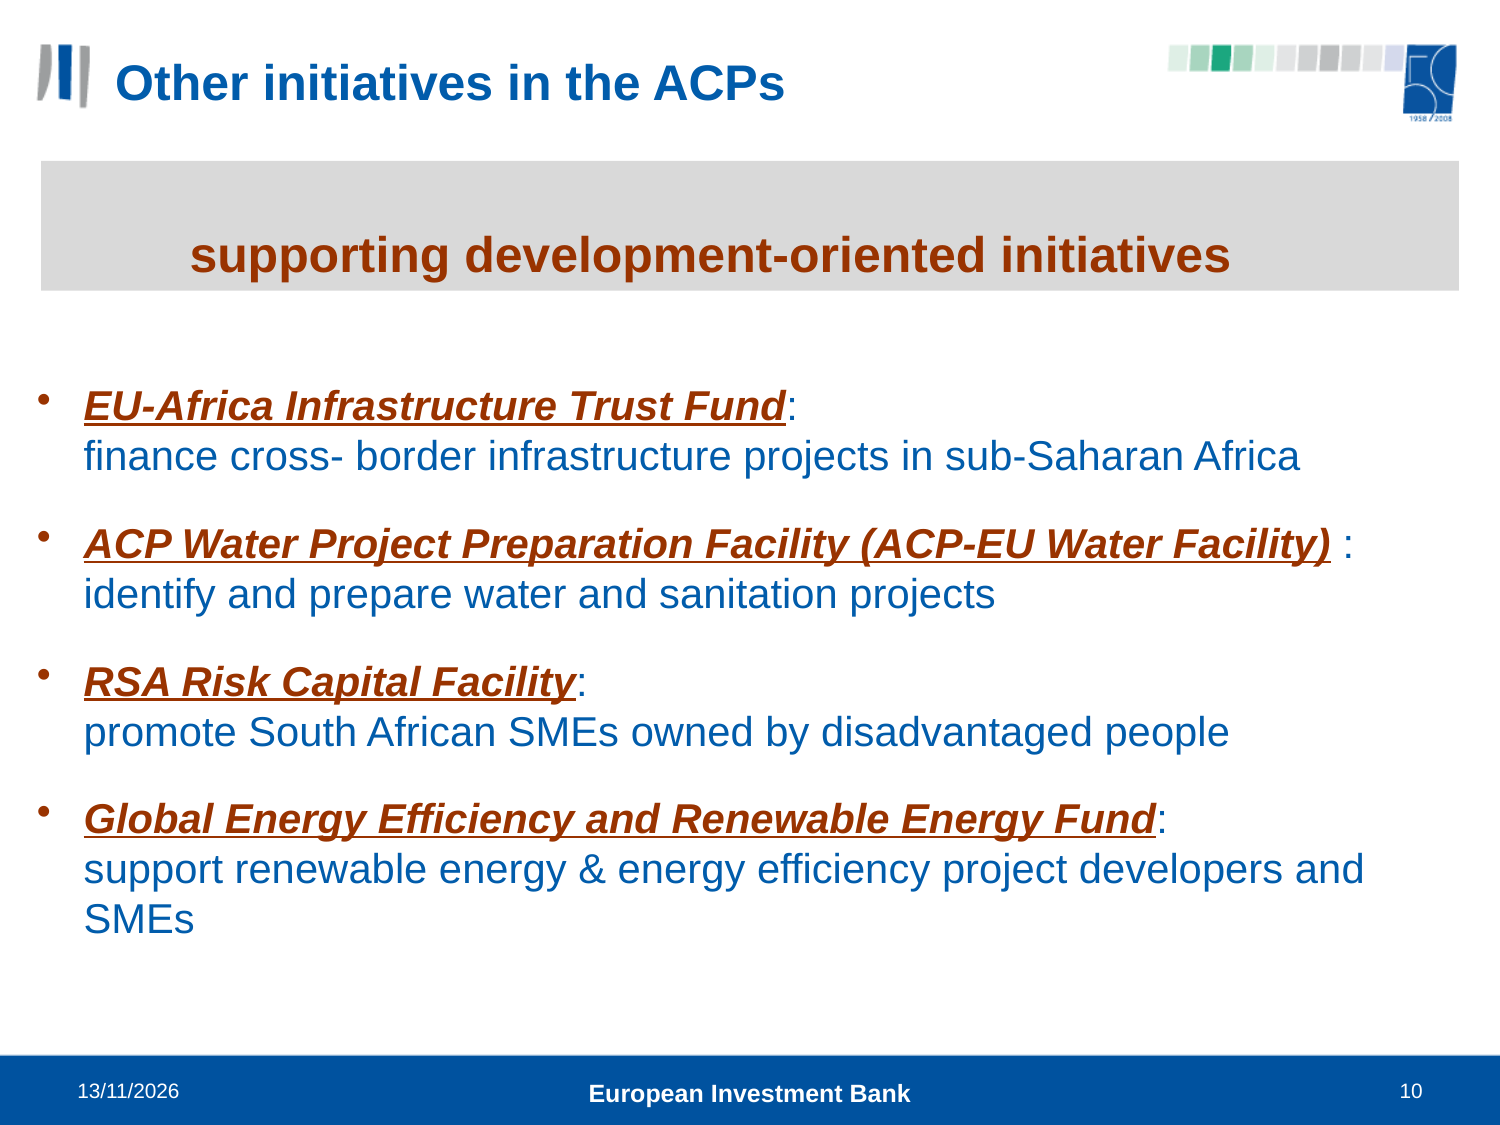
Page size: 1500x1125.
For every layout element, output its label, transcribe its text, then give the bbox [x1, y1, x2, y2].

text_box [41, 160, 1459, 215]
title Other initiatives in the ACPs [100, 42, 1282, 161]
picture [0, 0, 1500, 215]
list supporting development-oriented initiatives EU-Africa Infrastructure Trust Fund: finance cross- border infrastructure projects in sub-Saharan Africa ACP Water Project Preparation Facility (ACP-EU Water Facility) : identify and prepare water and sanitation projects RSA Risk Capital Facility: promote South African SMEs owned by disadvantaged people Global Energy Efficiency and Renewable Energy Fund: support renewable energy & energy efficiency project developers and SMEs [0, 215, 1500, 1125]
